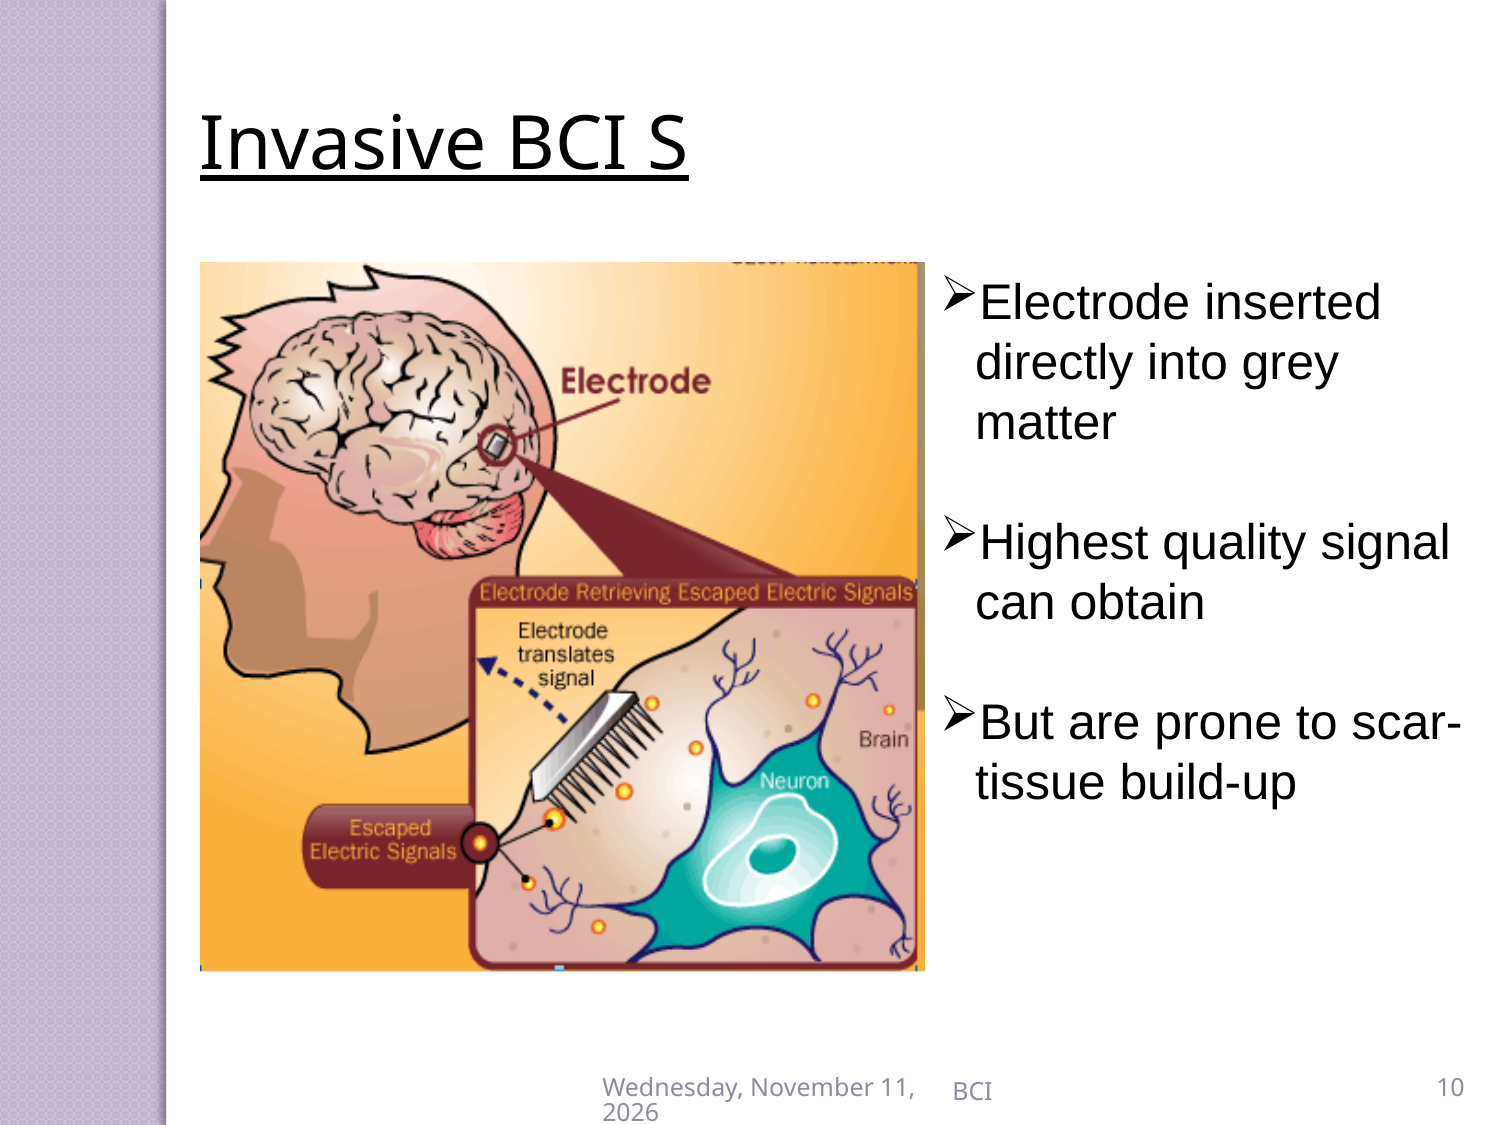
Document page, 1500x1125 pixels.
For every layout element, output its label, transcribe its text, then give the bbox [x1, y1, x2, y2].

slide_number 10 [1413, 1034, 1488, 1113]
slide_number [587, 1034, 937, 1113]
footer BCI [937, 1034, 1413, 1113]
text_box Invasive BCI S [67, 87, 704, 193]
picture [199, 262, 926, 1026]
text_box Electrode inserted directly into grey matter Highest quality signal can obtain But are prone to scar-tissue build-up [929, 262, 1500, 818]
